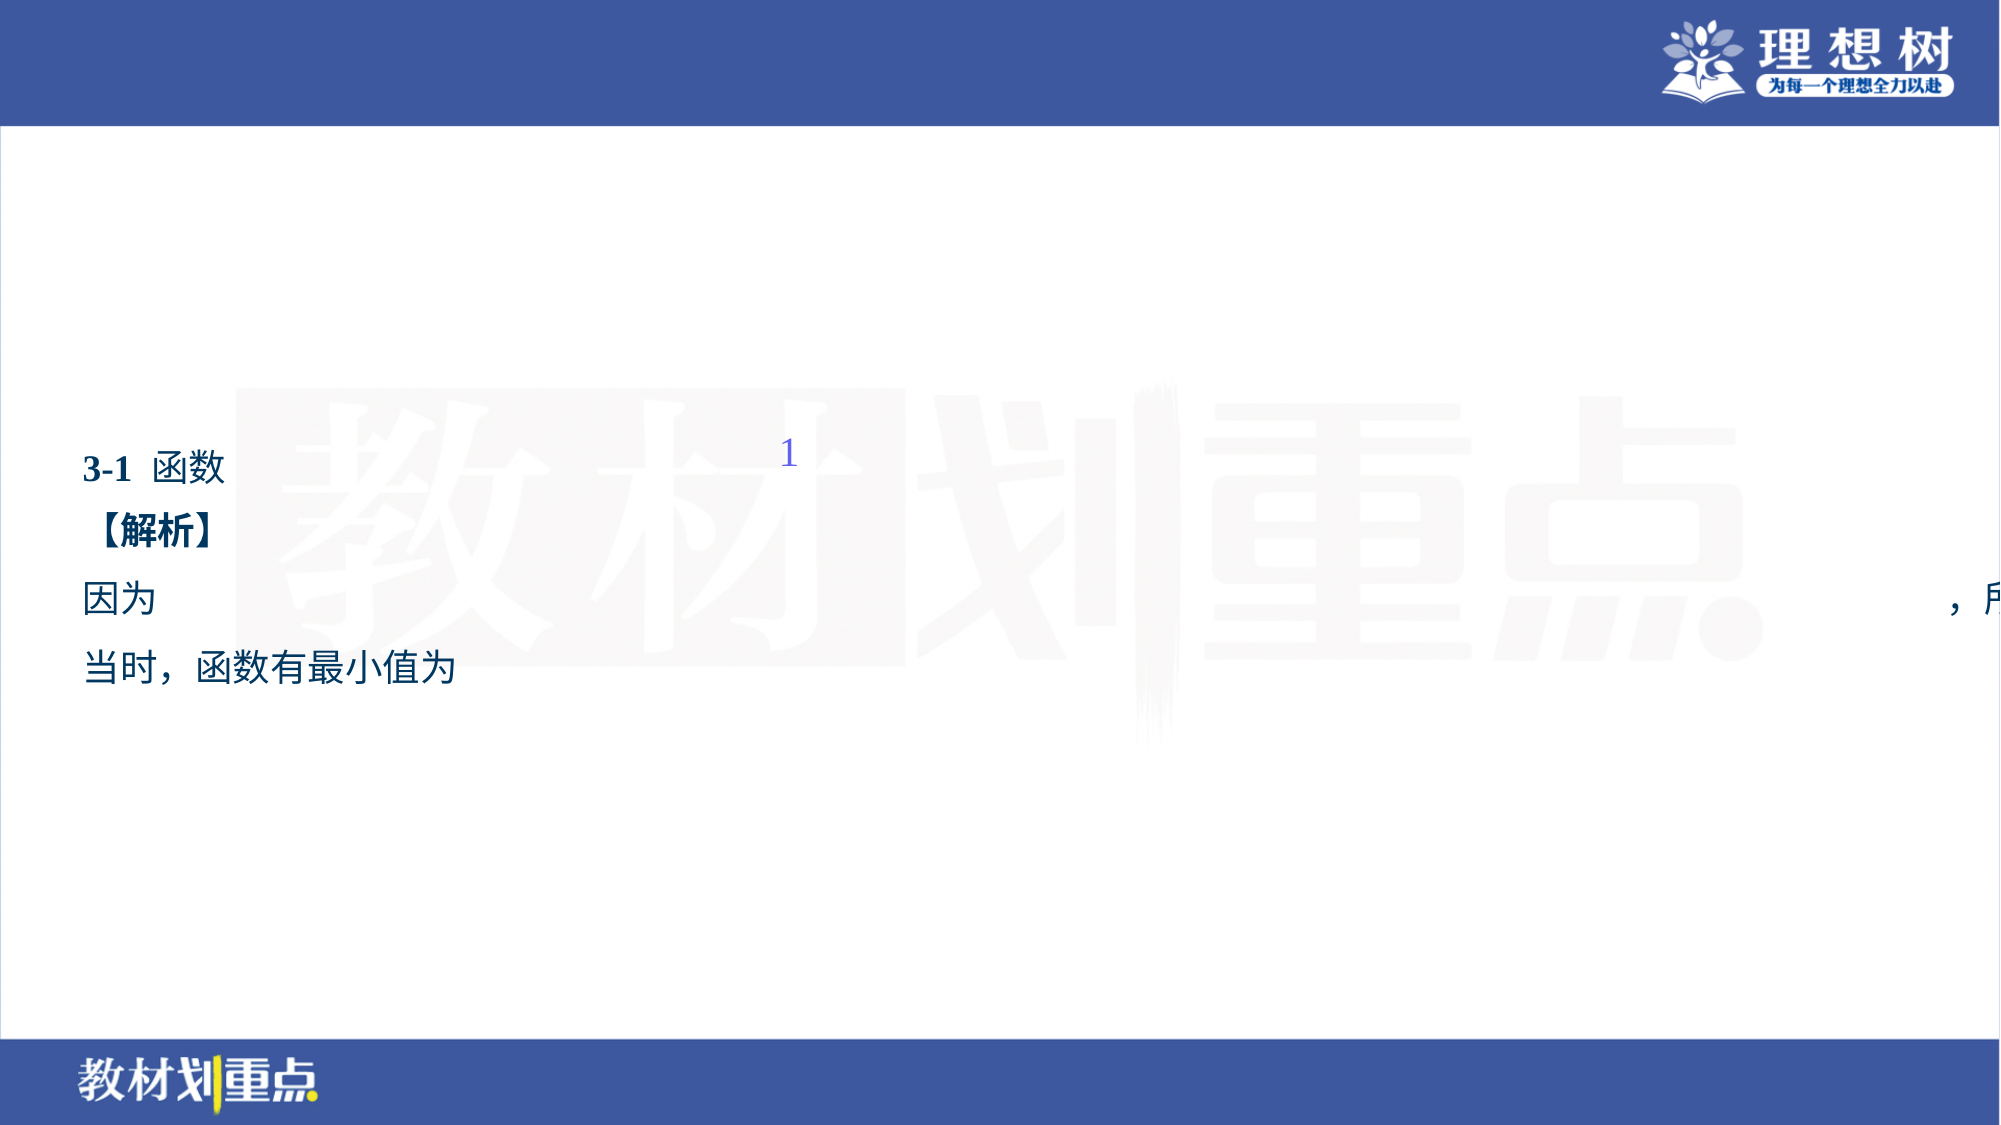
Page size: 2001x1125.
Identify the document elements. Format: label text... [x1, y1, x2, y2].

picture [0, 0, 2000, 1125]
text_box 1 [763, 423, 815, 473]
picture [1990, 592, 1998, 598]
picture [1990, 585, 2000, 590]
